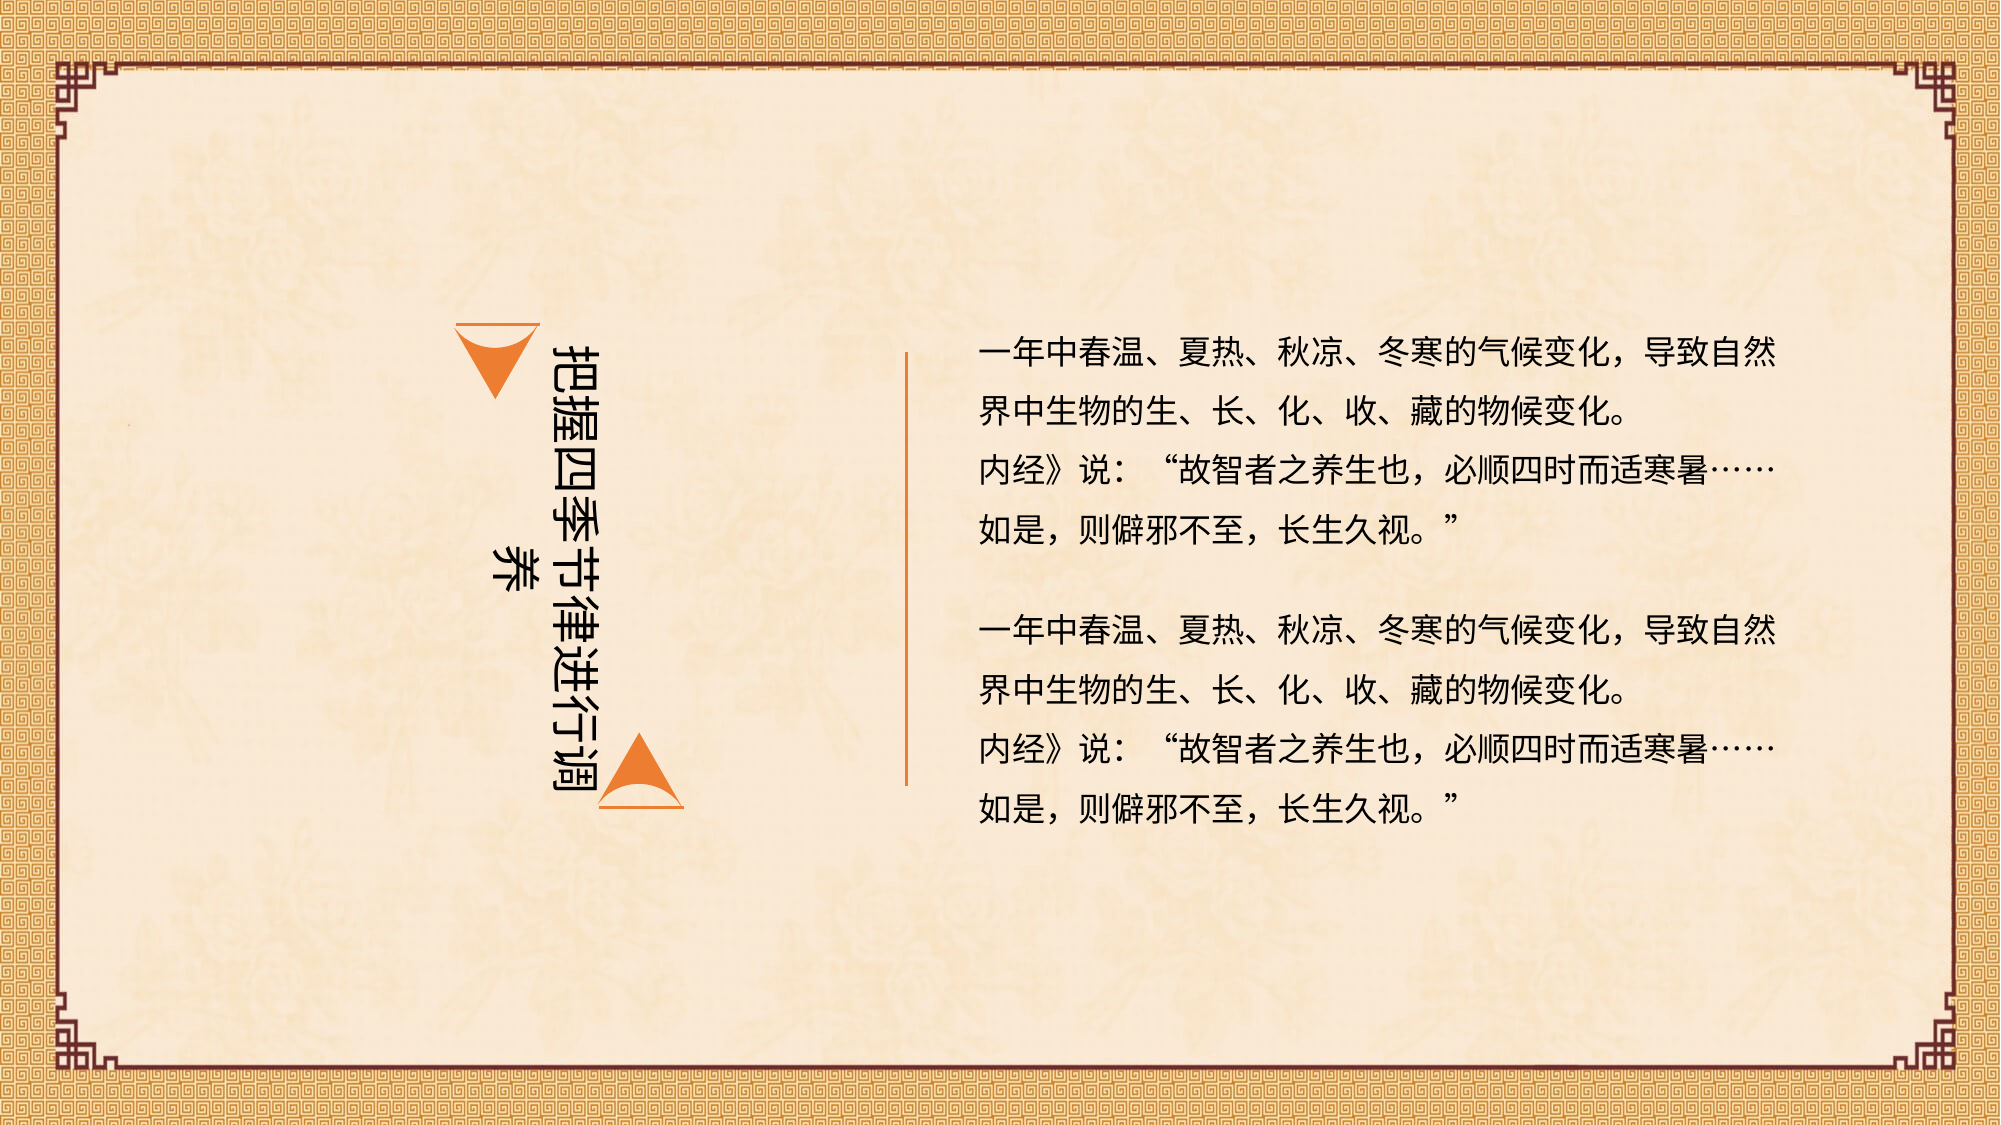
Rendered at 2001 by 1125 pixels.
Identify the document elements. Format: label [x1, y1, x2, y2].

text_box [964, 303, 1804, 553]
picture [0, 0, 2000, 1125]
text_box [450, 298, 684, 834]
text_box [964, 581, 1804, 831]
